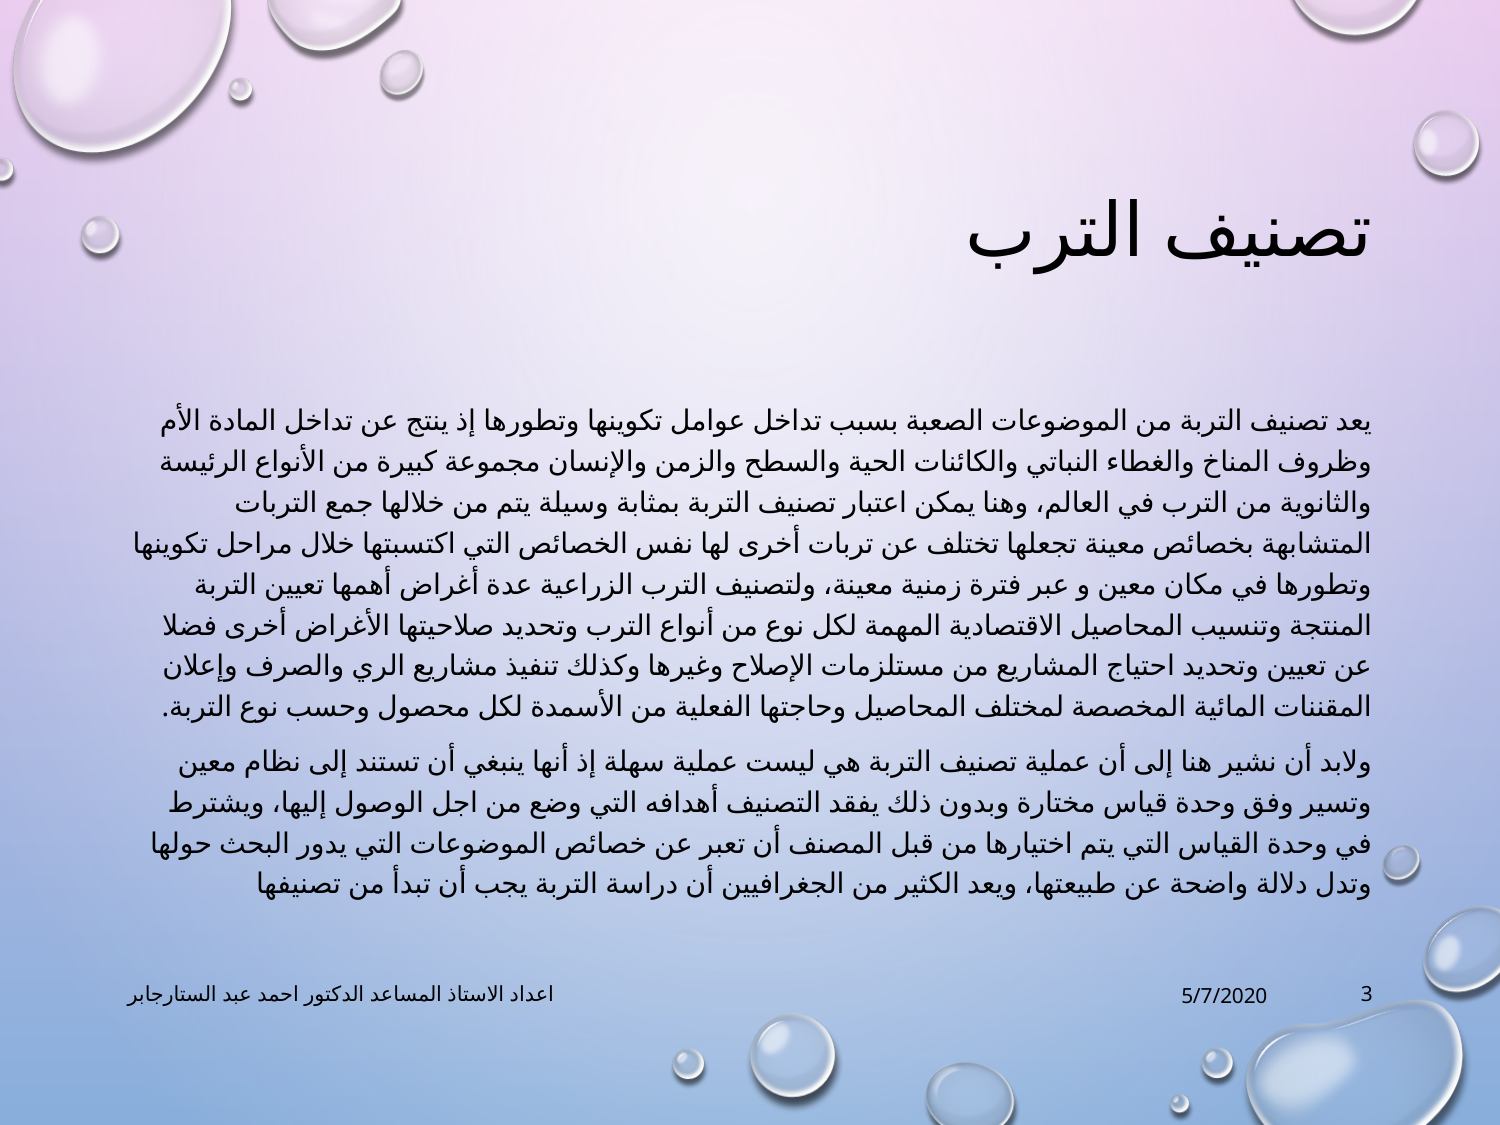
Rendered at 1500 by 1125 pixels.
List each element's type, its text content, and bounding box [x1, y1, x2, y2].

list يعد تصنيف التربة من الموضوعات الصعبة بسبب تداخل عوامل تكوينها وتطورها إذ ينتج عن تداخل المادة الأم وظروف المناخ والغطاء النباتي والكائنات الحية والسطح والزمن والإنسان مجموعة كبيرة من الأنواع الرئيسة والثانوية من الترب في العالم، وهنا يمكن اعتبار تصنيف التربة بمثابة وسيلة يتم من خلالها جمع التربات المتشابهة بخصائص معينة تجعلها تختلف عن تربات أخرى لها نفس الخصائص التي اكتسبتها خلال مراحل تكوينها وتطورها في مكان معين و عبر فترة زمنية معينة، ولتصنيف الترب الزراعية عدة أغراض أهمها تعيين التربة المنتجة وتنسيب المحاصيل الاقتصادية المهمة لكل نوع من أنواع الترب وتحديد صلاحيتها الأغراض أخرى فضلا عن تعيين وتحديد احتياج المشاريع من مستلزمات الإصلاح وغيرها وكذلك تنفيذ مشاريع الري والصرف وإعلان المقننات المائية المخصصة لمختلف المحاصيل وحاجتها الفعلية من الأسمدة لكل محصول وحسب نوع التربة. ولابد أن نشير هنا إلى أن عملية تصنيف التربة هي ليست عملية سهلة إذ أنها ينبغي أن تستند إلى نظام معين وتسير وفق وحدة قياس مختارة وبدون ذلك يفقد التصنيف أهدافه التي وضع من اجل الوصول إليها، ويشترط في وحدة القياس التي يتم اختيارها من قبل المصنف أن تعبر عن خصائص الموضوعات التي يدور البحث حولها وتدل دلالة واضحة عن طبيعتها، ويعد الكثير من الجغرافيين أن دراسة التربة يجب أن تبدأ من تصنيفها [112, 388, 1388, 950]
slide_number 3 [1293, 965, 1388, 1025]
title تصنيف الترب [112, 101, 1388, 364]
footer اعداد الاستاذ المساعد الدكتور احمد عبد الستارجابر [112, 965, 934, 1025]
picture [0, 0, 1500, 1125]
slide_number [944, 965, 1283, 1025]
